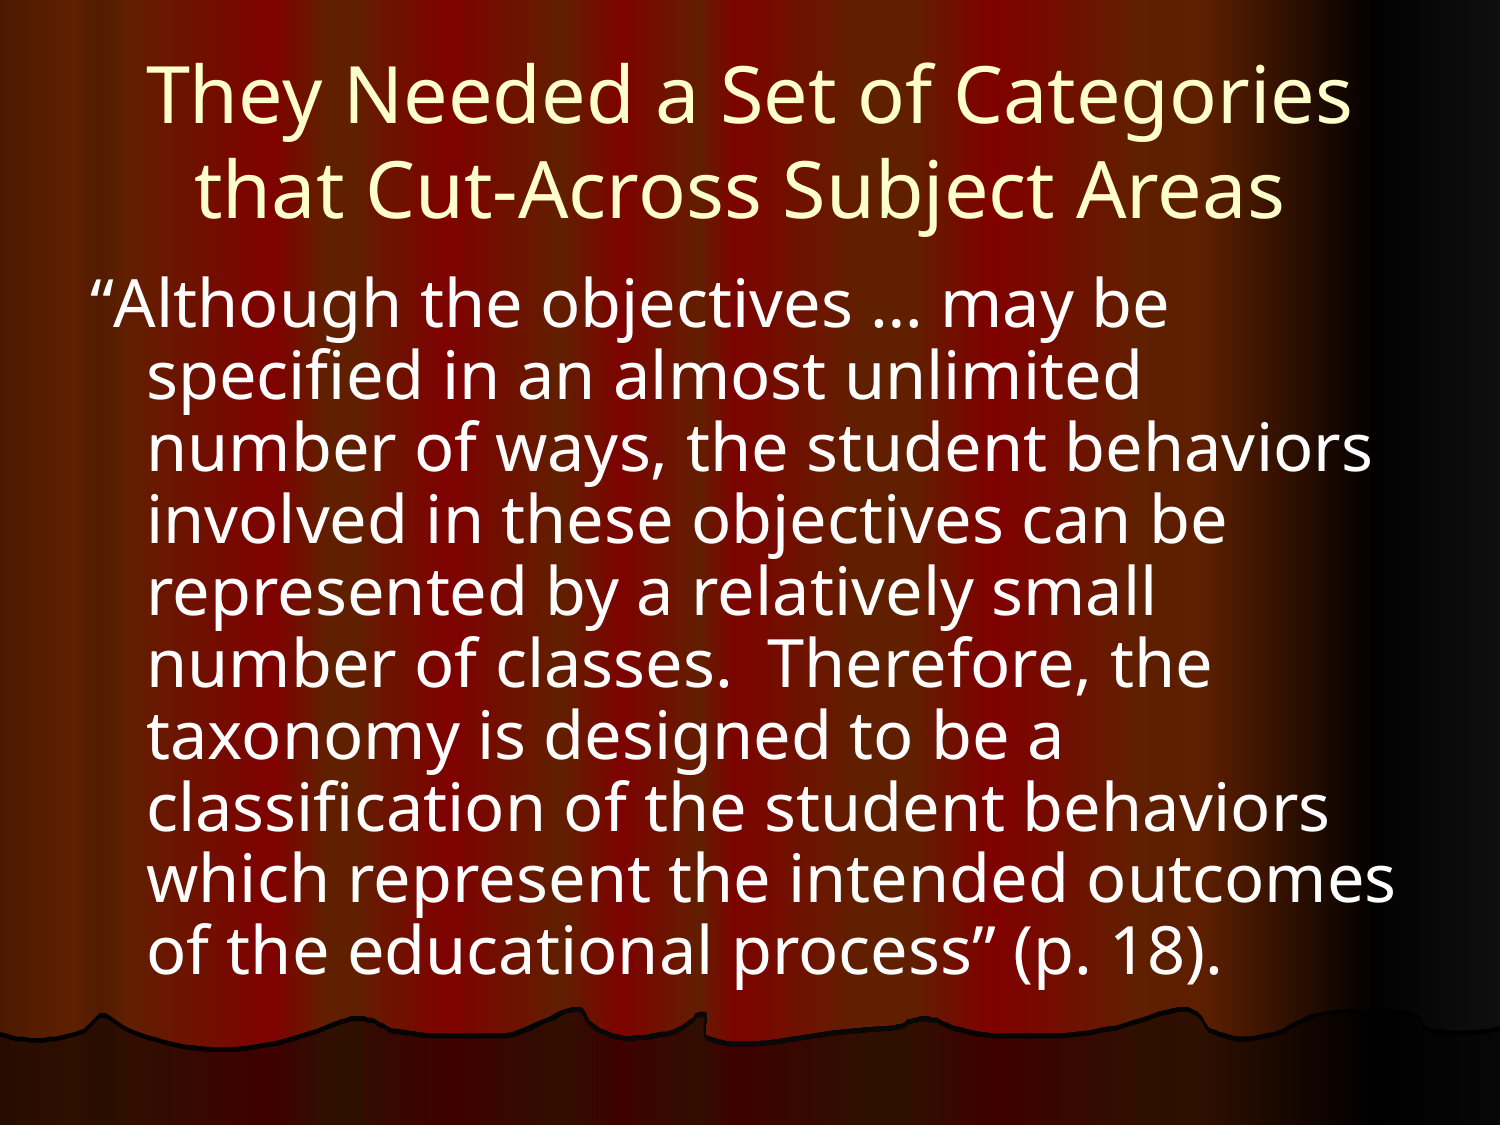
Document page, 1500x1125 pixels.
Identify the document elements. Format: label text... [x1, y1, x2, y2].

title They Needed a Set of Categories that Cut-Across Subject Areas [74, 45, 1426, 233]
list “Although the objectives … may be specified in an almost unlimited number of ways, the student behaviors involved in these objectives can be represented by a relatively small number of classes. Therefore, the taxonomy is designed to be a classification of the student behaviors which represent the intended outcomes of the educational process” (p. 18). [74, 262, 1426, 1006]
